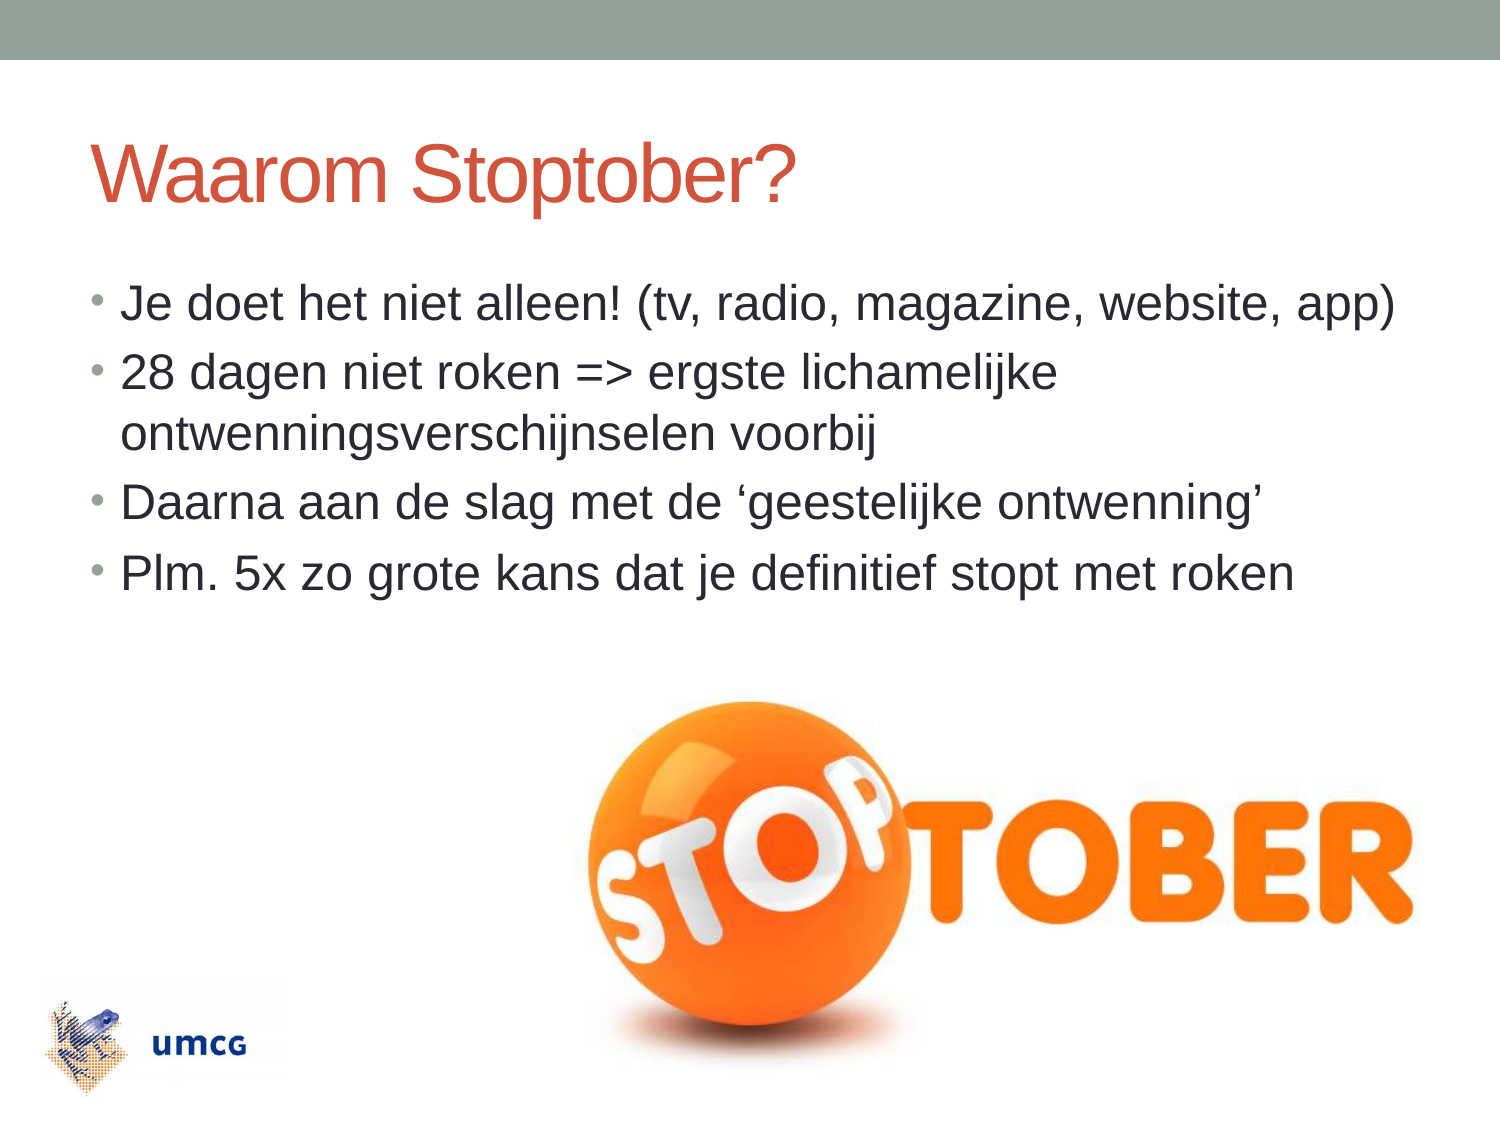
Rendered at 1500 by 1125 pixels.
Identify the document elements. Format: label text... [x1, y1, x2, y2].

list Je doet het niet alleen! (tv, radio, magazine, website, app) 28 dagen niet roken => ergste lichamelijke ontwenningsverschijnselen voorbij Daarna aan de slag met de ‘geestelijke ontwenning’ Plm. 5x zo grote kans dat je definitief stopt met roken [75, 262, 1425, 1063]
picture [489, 600, 1500, 1125]
title Waarom Stoptober? [75, 87, 1425, 250]
picture [41, 980, 286, 1119]
